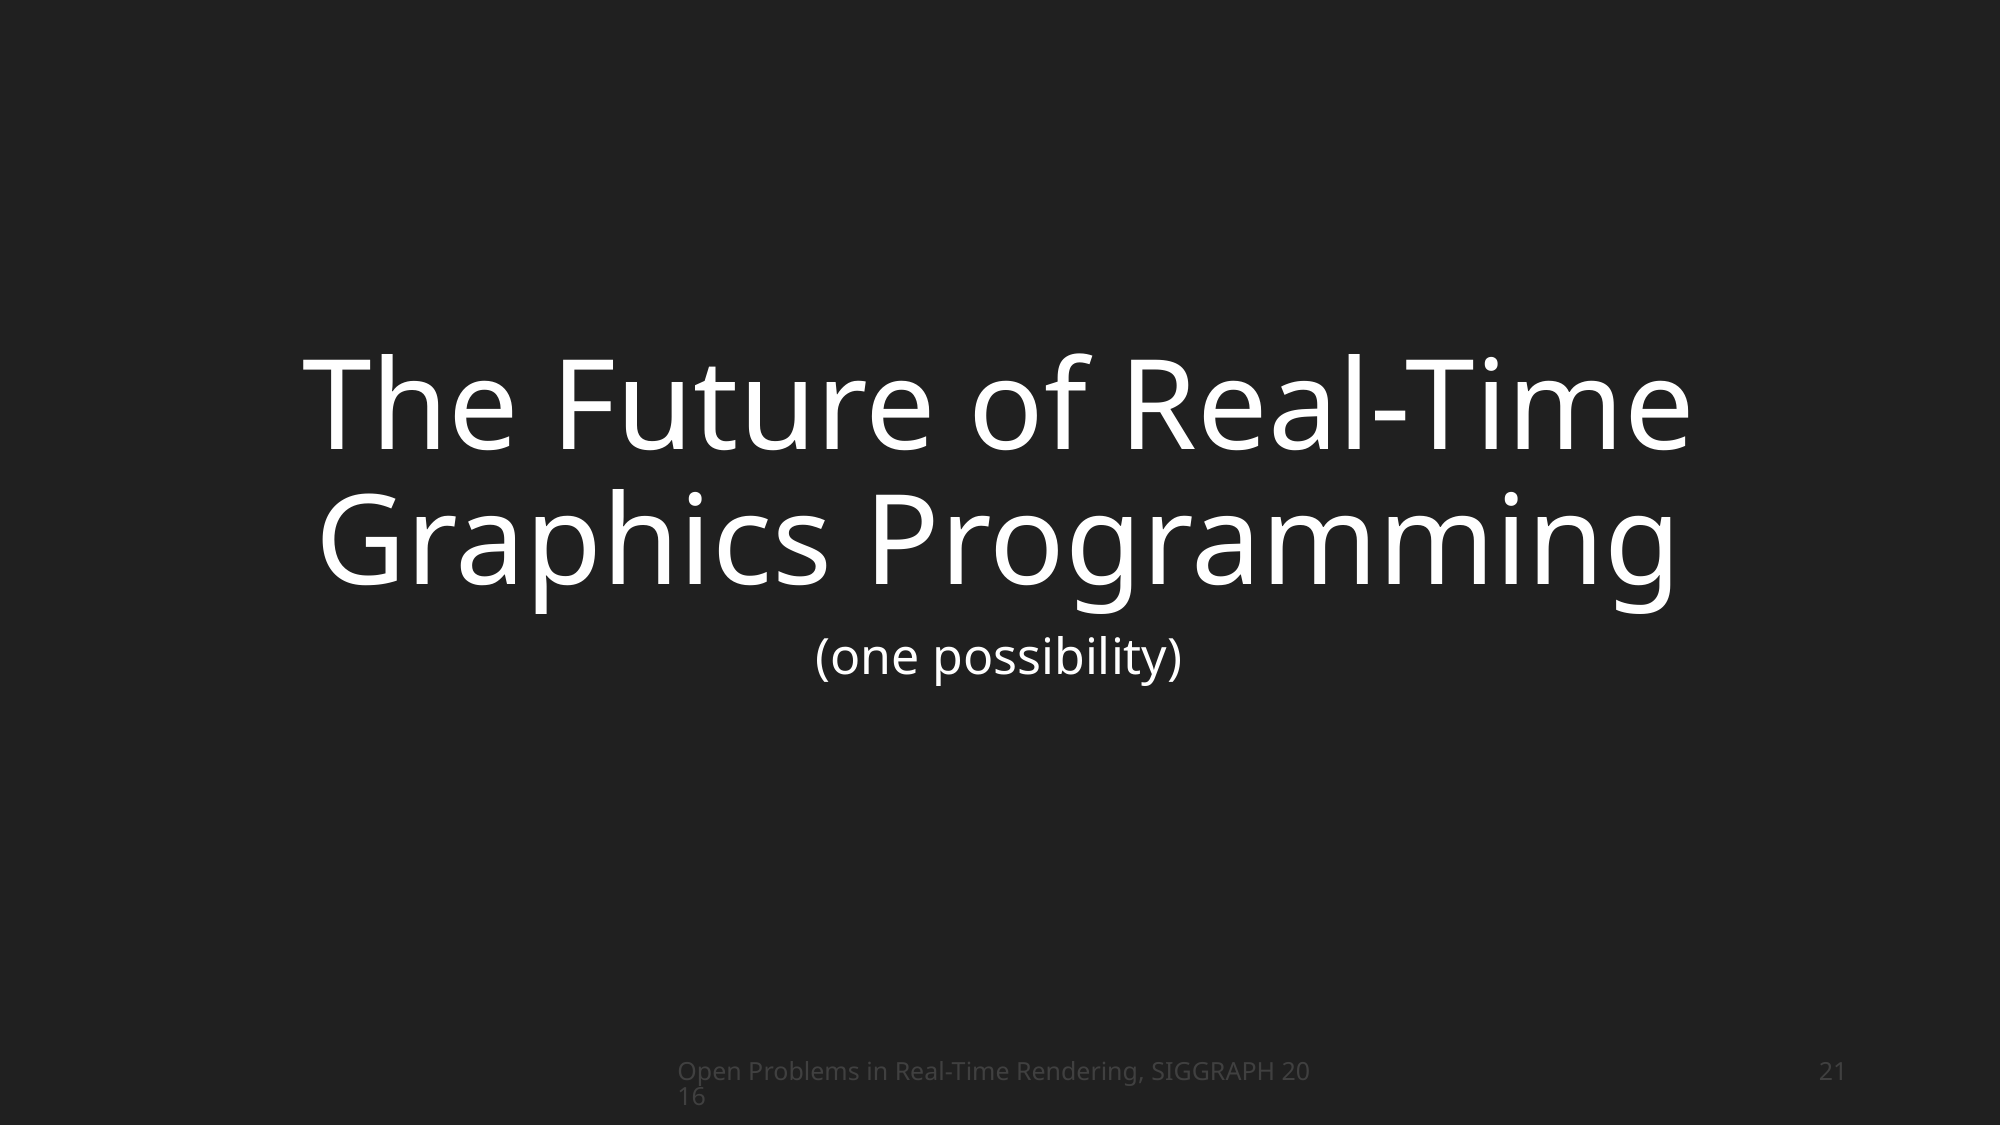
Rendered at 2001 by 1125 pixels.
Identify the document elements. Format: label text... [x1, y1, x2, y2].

title The Future of Real-Time Graphics Programming [136, 151, 1862, 620]
list (one possibility) [136, 623, 1862, 870]
slide_number 21 [1412, 1042, 1863, 1103]
footer Open Problems in Real-Time Rendering, SIGGRAPH 2016 [662, 1042, 1338, 1103]
